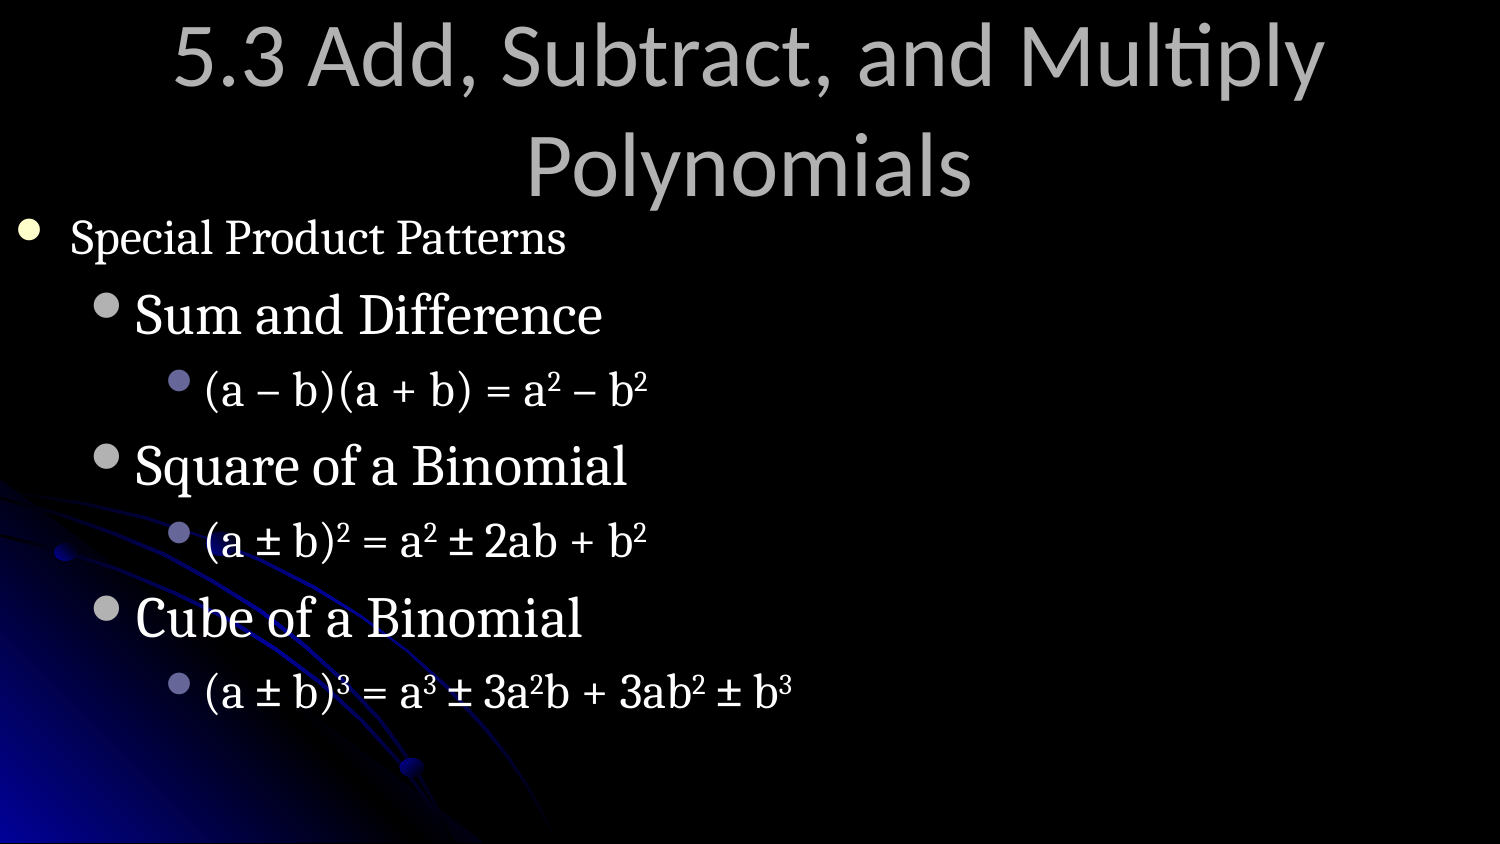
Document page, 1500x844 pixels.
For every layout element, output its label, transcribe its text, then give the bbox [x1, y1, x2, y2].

title 5.3 Add, Subtract, and Multiply Polynomials [0, 33, 1500, 175]
list Special Product Patterns Sum and Difference (a – b)(a + b) = a2 – b2 Square of a Binomial (a ± b)2 = a2 ± 2ab + b2 Cube of a Binomial (a ± b)3 = a3 ± 3a2b + 3ab2 ± b3 [0, 196, 1500, 755]
